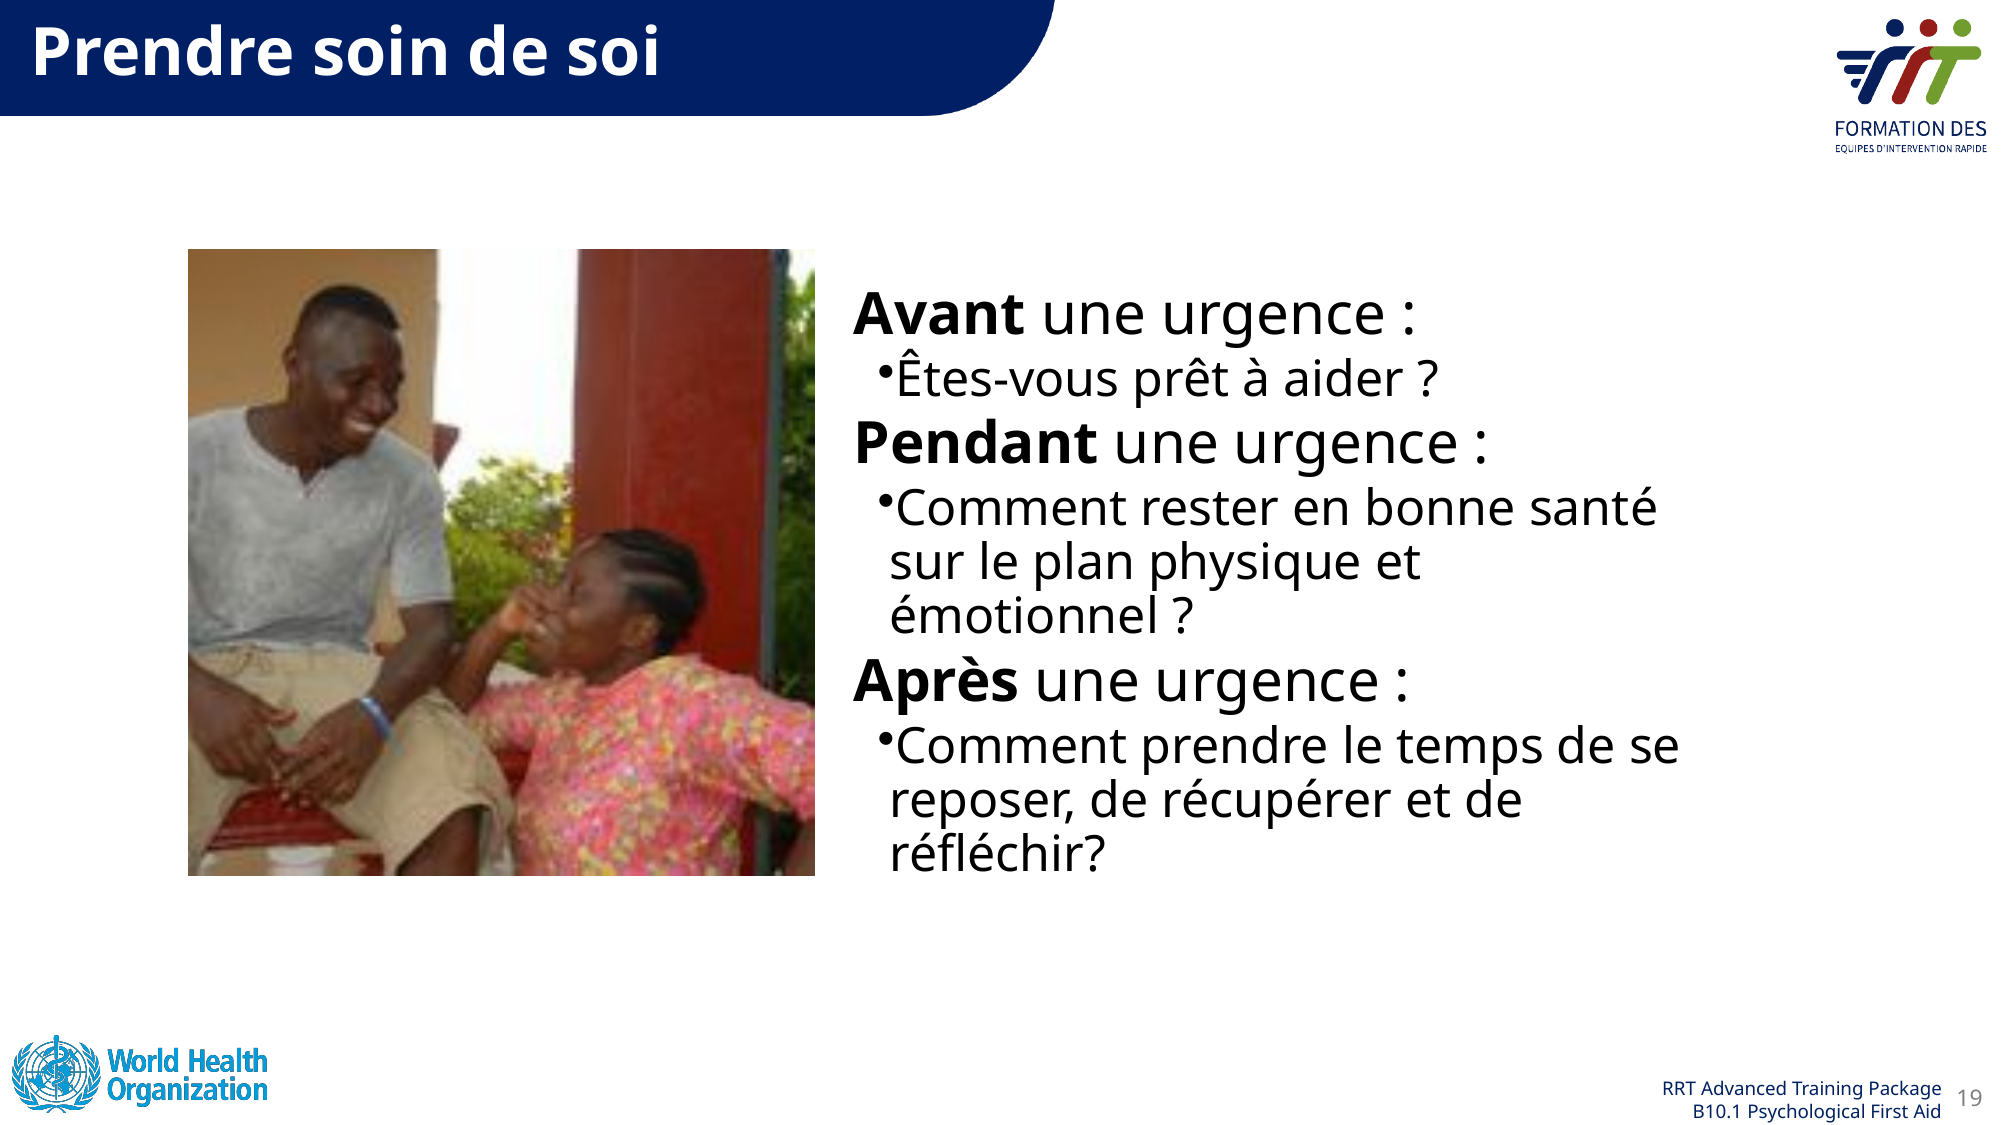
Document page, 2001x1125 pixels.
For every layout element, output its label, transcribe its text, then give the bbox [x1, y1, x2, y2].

picture [0, 0, 1056, 116]
picture [46, 1056, 54, 1062]
picture [50, 1108, 62, 1113]
picture [30, 1083, 37, 1091]
picture [22, 1062, 26, 1077]
list Avant une urgence : Êtes-vous prêt à aider ? Pendant une urgence : Comment rester en bonne santé sur le plan physique et émotionnel ? Après une urgence : Comment prendre le temps de se reposer, de récupérer et de réfléchir? [845, 276, 1740, 849]
picture [24, 1054, 36, 1087]
picture [59, 1035, 267, 1113]
picture [40, 1062, 47, 1070]
picture [187, 249, 815, 876]
text_box Prendre soin de soi [22, 1, 1490, 108]
picture [12, 1035, 54, 1068]
picture [71, 1053, 90, 1091]
picture [12, 1083, 48, 1113]
picture [34, 1054, 43, 1078]
picture [36, 1088, 78, 1105]
picture [1835, 18, 1987, 154]
